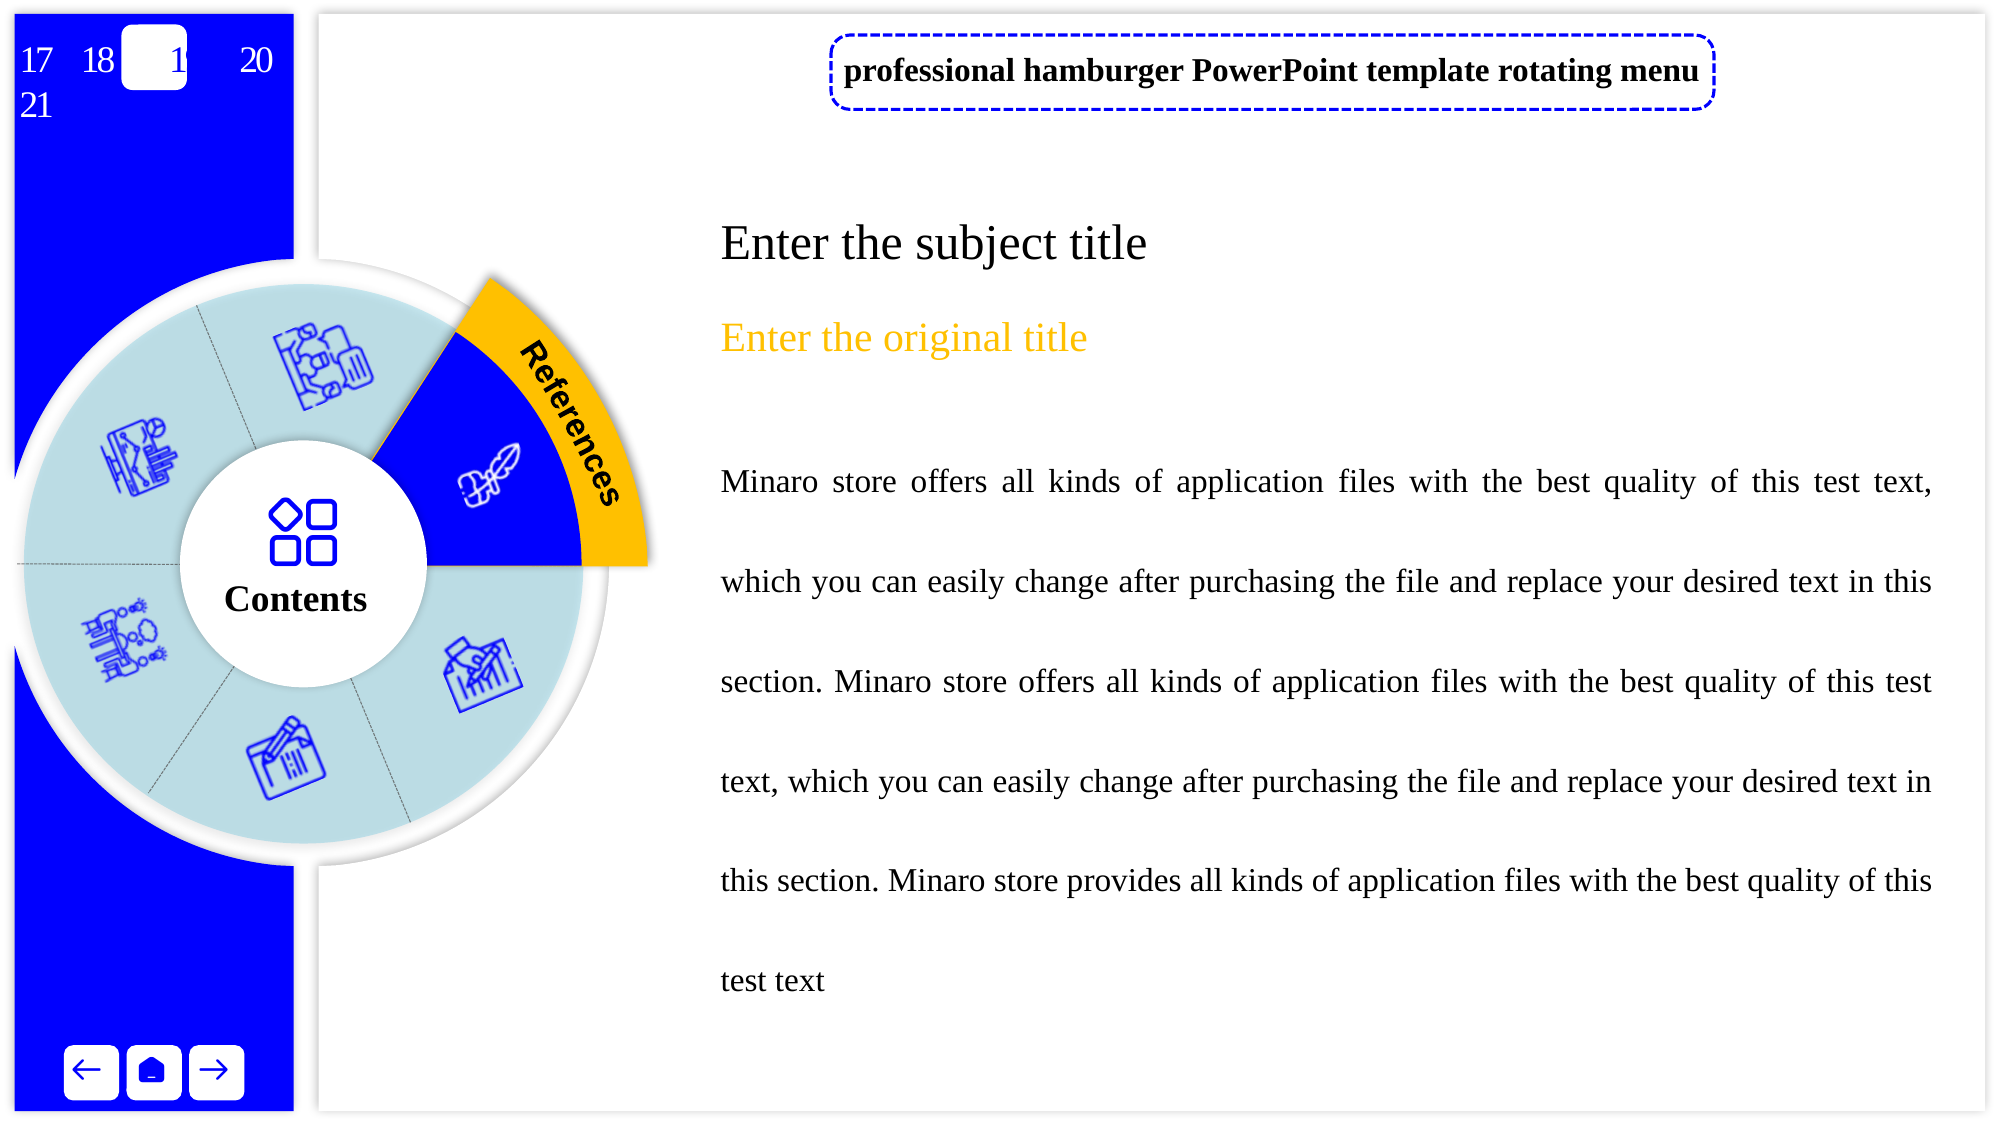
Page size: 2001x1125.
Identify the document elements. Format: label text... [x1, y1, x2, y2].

picture [457, 440, 528, 511]
text_box Enter the subject title Enter the original title Minaro store offers all kinds of application files with the best quality of this test text, which you can easily change after purchasing the file and replace your desired text in this section. Minaro store offers all kinds of application files with the best quality of this test text, which you can easily change after purchasing the file and replace your desired text in this section. Minaro store provides all kinds of application files with the best quality of this test text [705, 202, 1950, 1006]
picture [71, 1054, 102, 1085]
picture [265, 494, 342, 571]
text_box [830, 96, 1715, 111]
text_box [20, 281, 580, 849]
text_box [486, 277, 497, 281]
picture [197, 1053, 229, 1085]
text_box [834, 33, 1711, 41]
text_box [580, 365, 649, 568]
text_box professional hamburger PowerPoint template rotating menu [829, 41, 1829, 96]
text_box 17 18 19 20 21 [4, 27, 304, 88]
picture [135, 1053, 167, 1085]
